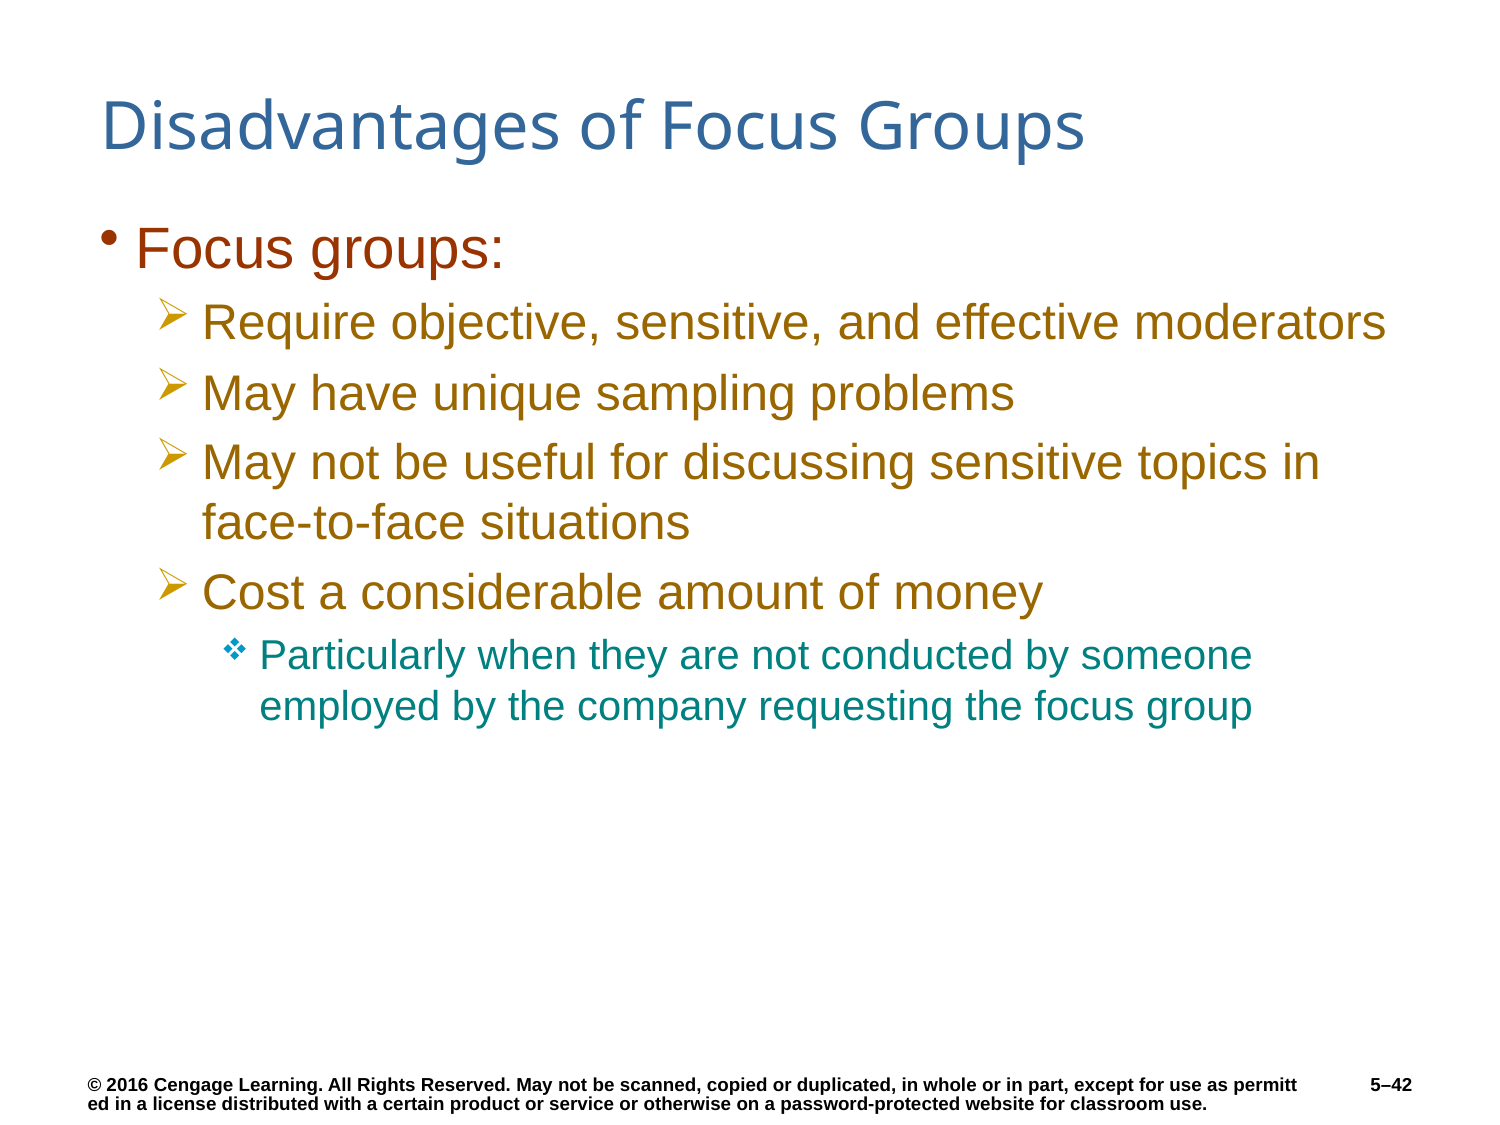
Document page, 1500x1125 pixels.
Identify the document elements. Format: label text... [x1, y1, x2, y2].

footer © 2016 Cengage Learning. All Rights Reserved. May not be scanned, copied or duplicated, in whole or in part, except for use as permitted in a license distributed with a certain product or service or otherwise on a password-protected website for classroom use. [87, 1057, 1050, 1103]
slide_number 5–42 [1050, 1042, 1413, 1103]
title Disadvantages of Focus Groups [85, 75, 1411, 171]
list Focus groups: Require objective, sensitive, and effective moderators May have unique sampling problems May not be useful for discussing sensitive topics in face-to-face situations Cost a considerable amount of money Particularly when they are not conducted by someone employed by the company requesting the focus group [84, 202, 1414, 1013]
